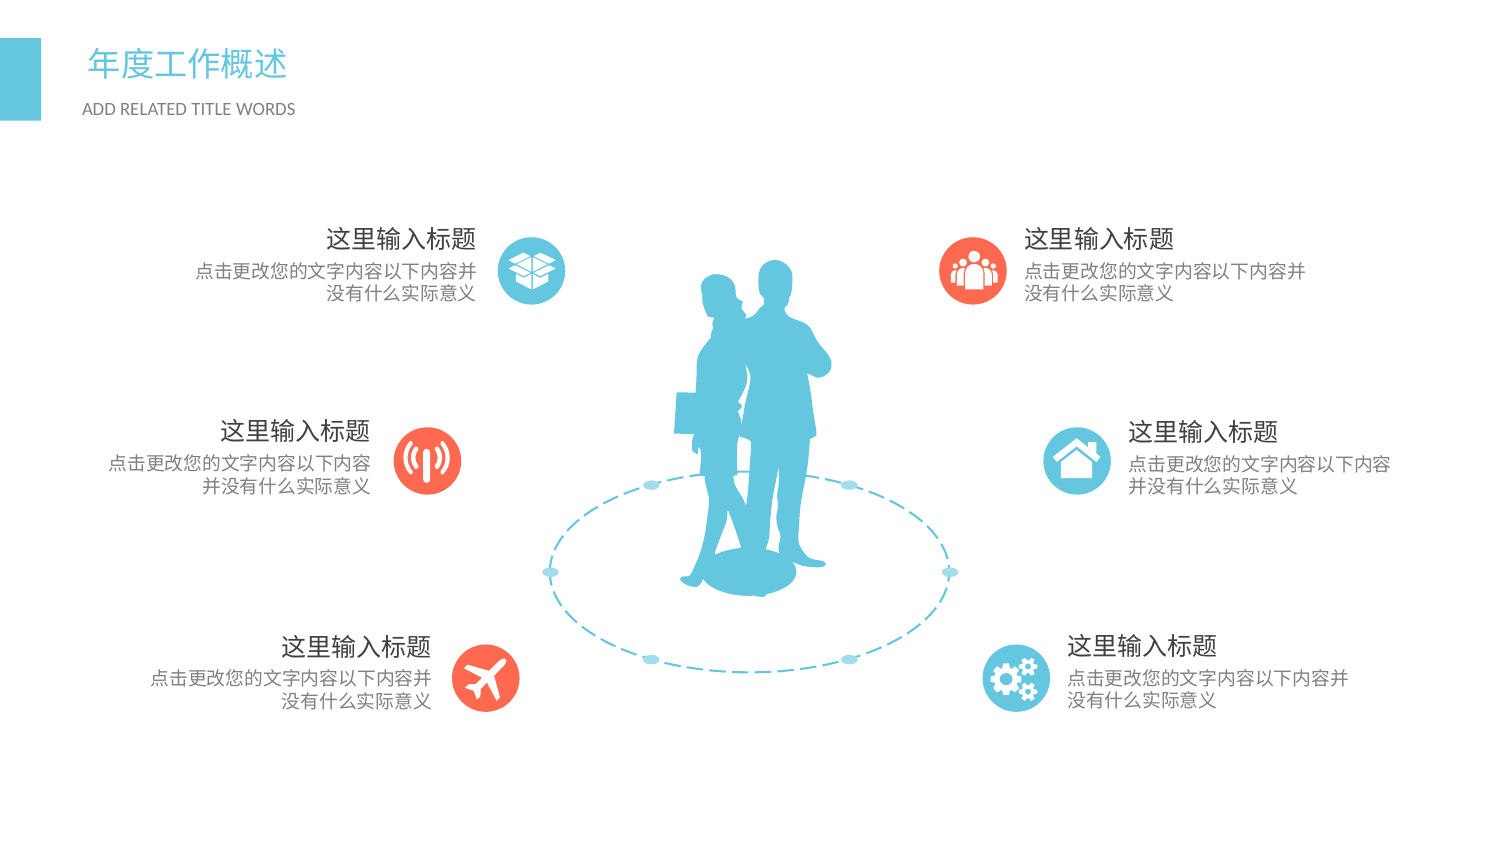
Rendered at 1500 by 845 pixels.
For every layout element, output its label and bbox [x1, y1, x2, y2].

text_box [451, 644, 520, 713]
text_box [1043, 426, 1112, 495]
text_box [1128, 416, 1404, 499]
text_box [938, 236, 1007, 305]
text_box [673, 259, 832, 598]
text_box [92, 415, 372, 498]
text_box [1023, 222, 1308, 305]
text_box [1067, 630, 1351, 713]
text_box [393, 426, 462, 495]
text_box [497, 236, 566, 305]
text_box [982, 644, 1051, 713]
text_box [541, 471, 959, 673]
text_box [145, 630, 433, 713]
text_box [190, 222, 477, 305]
